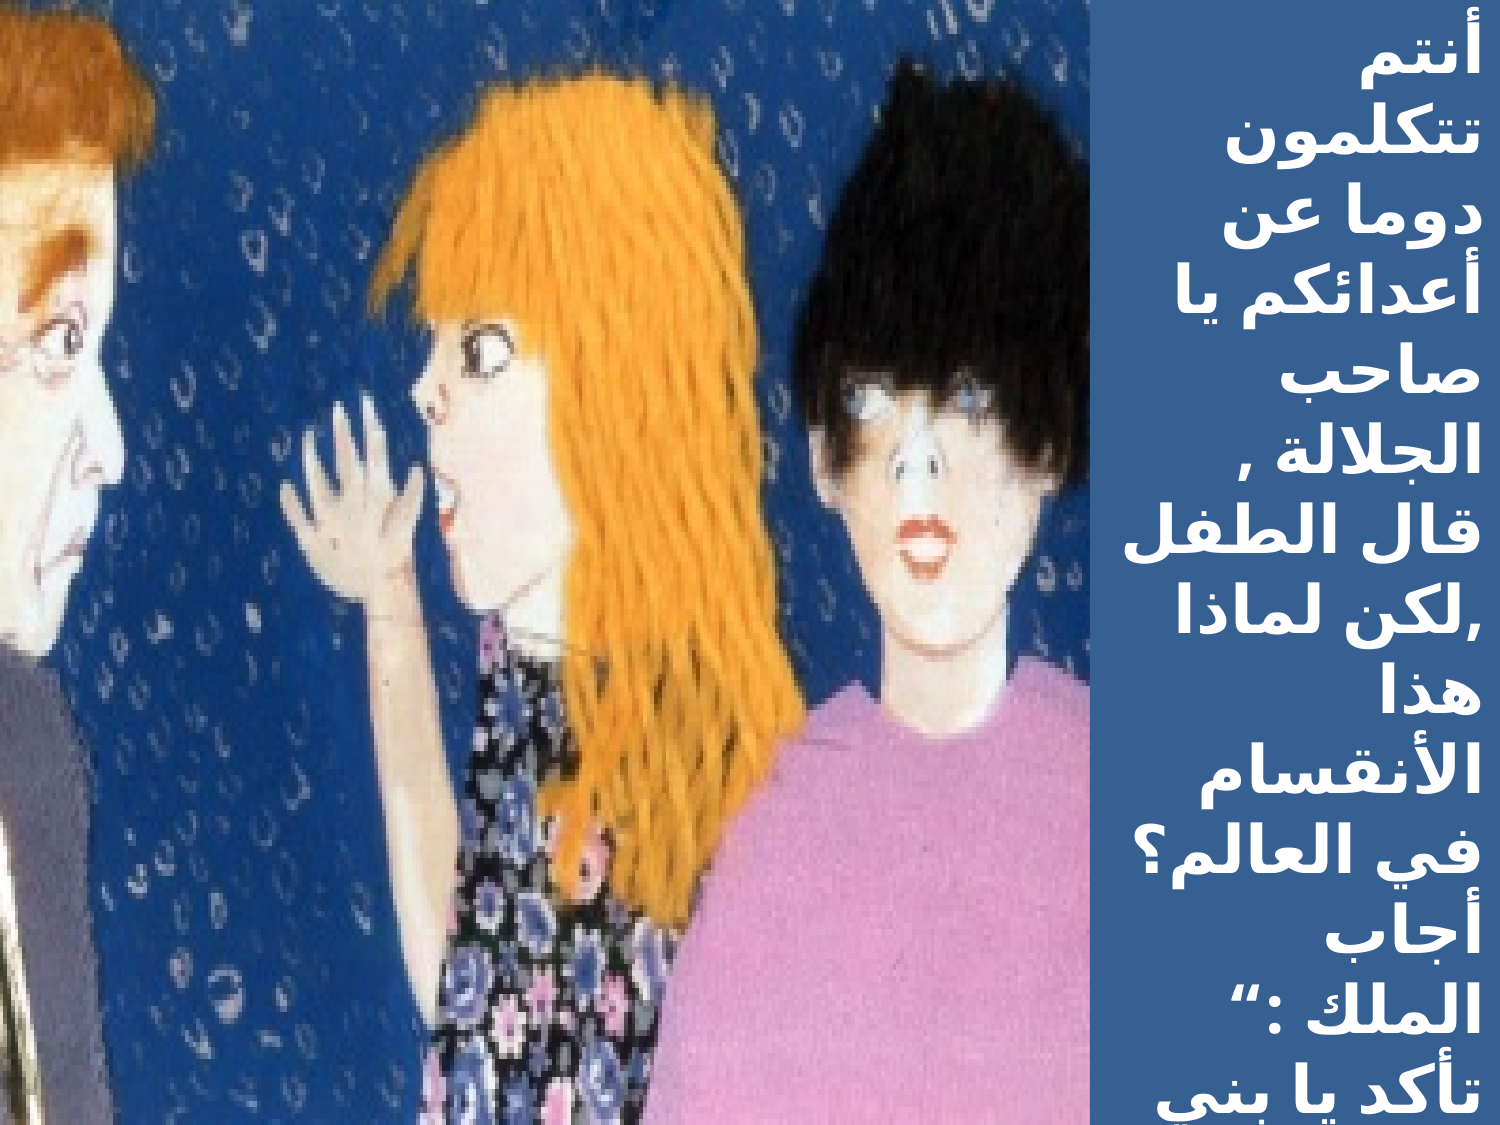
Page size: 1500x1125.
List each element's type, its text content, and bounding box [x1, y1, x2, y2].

picture [0, 0, 1091, 1125]
text_box أنتم تتكلمون دوما عن أعدائكم يا صاحب الجلالة , قال الطفل ,لكن لماذا هذا الأنقسام في العالم؟ أجاب الملك :“ تأكد يا بني لا أعرف كيف بدأ الأمر , فكل بلد في العالم يعتقد بأن الحق معه وأن الآخرين مخطئين هل تفهمون هذا؟. [1092, 0, 1500, 1125]
